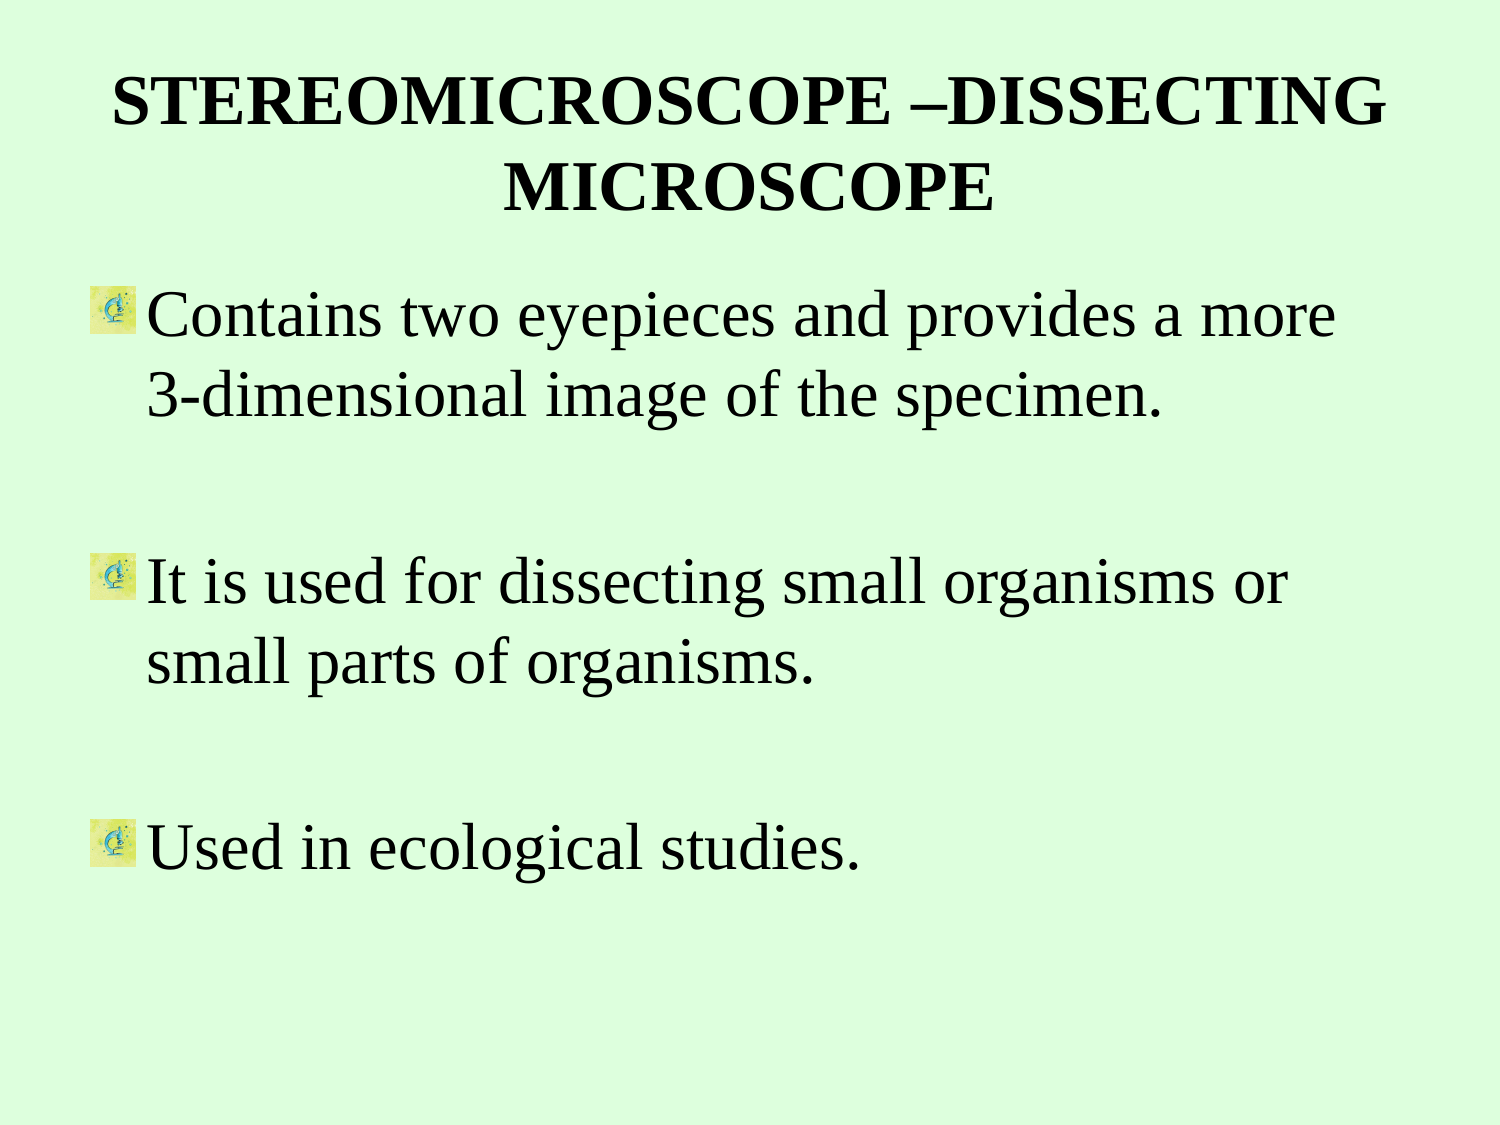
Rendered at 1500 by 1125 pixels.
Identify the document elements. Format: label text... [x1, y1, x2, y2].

picture [90, 286, 136, 334]
picture [90, 553, 136, 600]
list Contains two eyepieces and provides a more 3-dimensional image of the specimen. It is used for dissecting small organisms or small parts of organisms. Used in ecological studies. [75, 262, 1425, 1005]
title STEREOMICROSCOPE –DISSECTING MICROSCOPE [75, 45, 1425, 233]
picture [90, 819, 136, 867]
